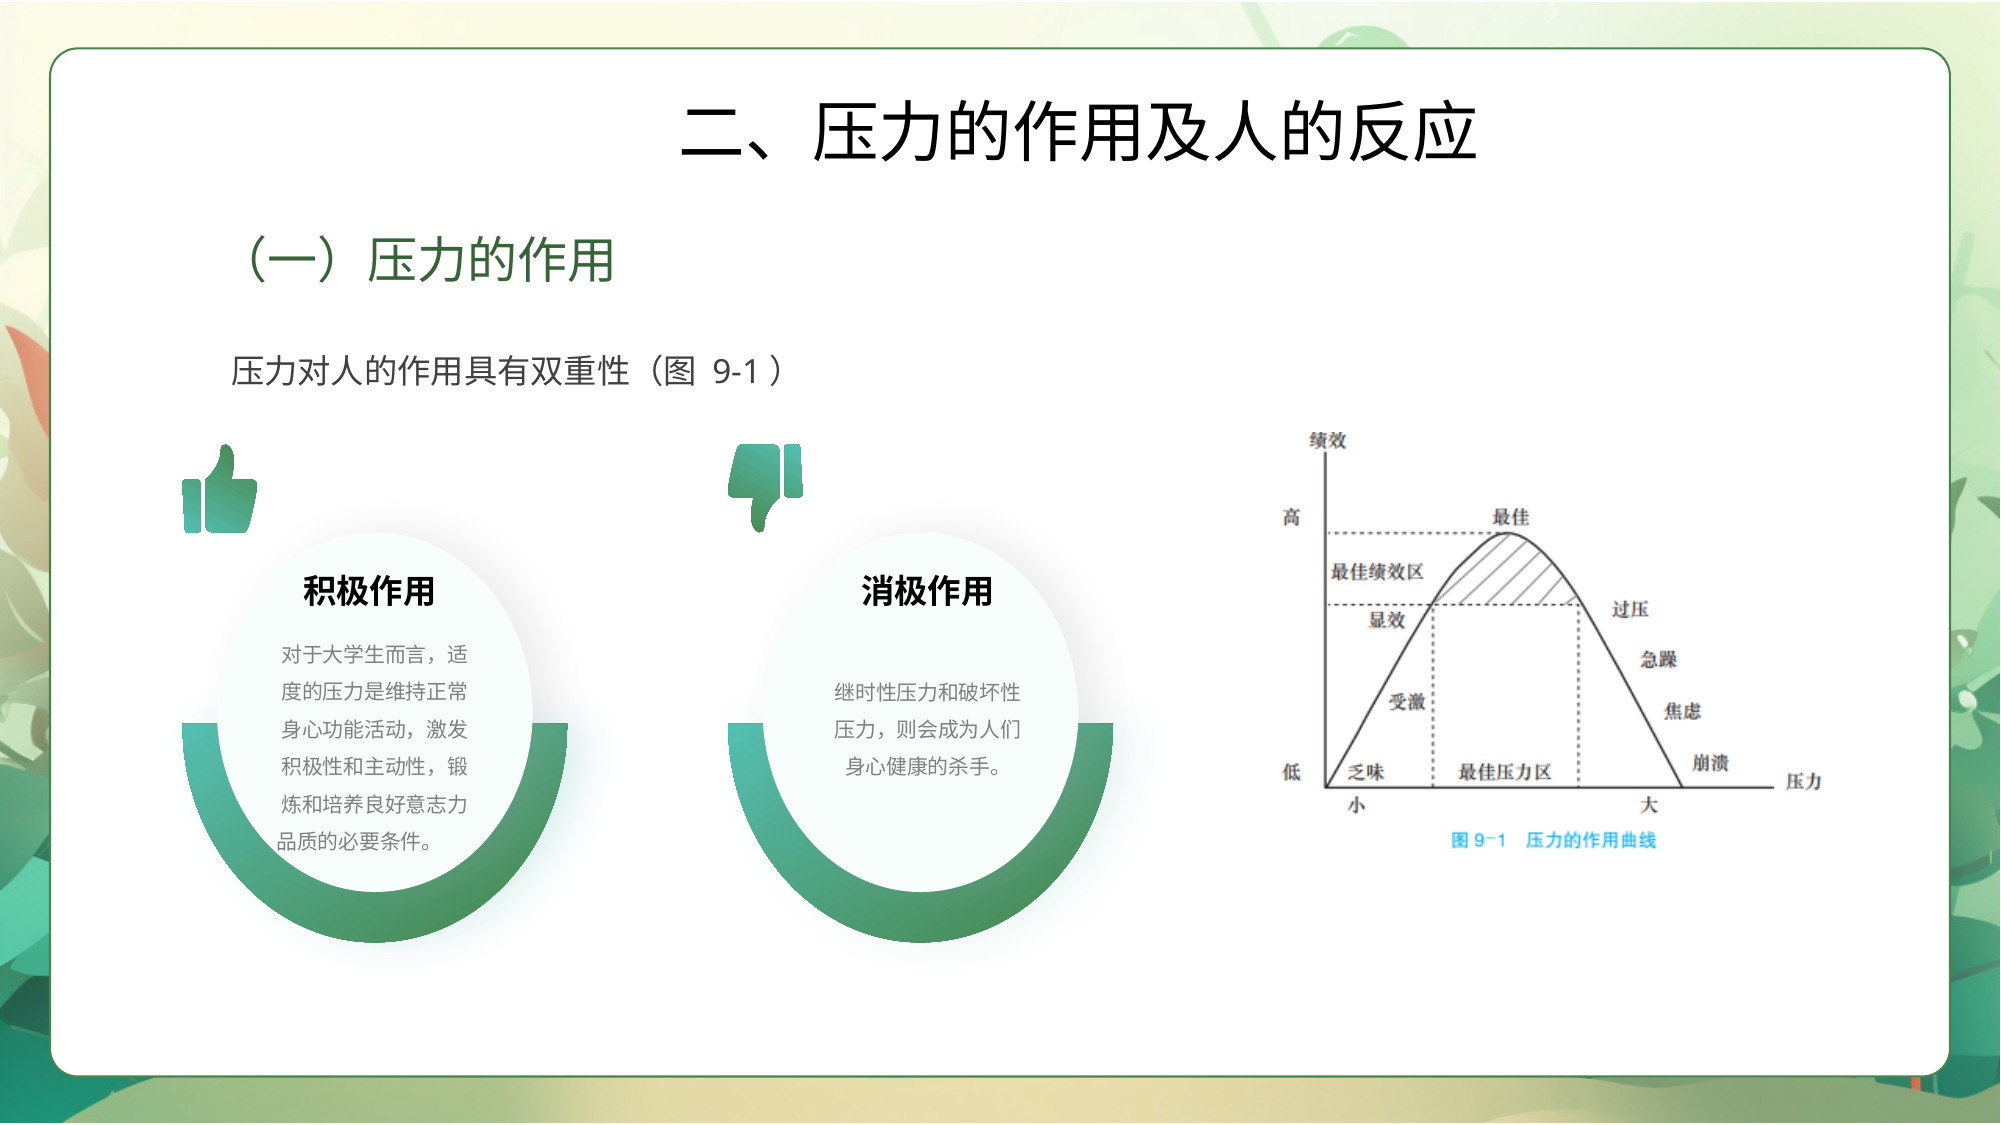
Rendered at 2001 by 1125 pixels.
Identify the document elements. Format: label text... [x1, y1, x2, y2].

text_box （一）压力的作用 [202, 191, 910, 296]
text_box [182, 444, 1114, 943]
text_box 二、压力的作用及人的反应 [459, 82, 1700, 177]
text_box 压力对人的作用具有双重性（图 9-1） [216, 322, 1217, 398]
picture [0, 2, 2000, 1123]
